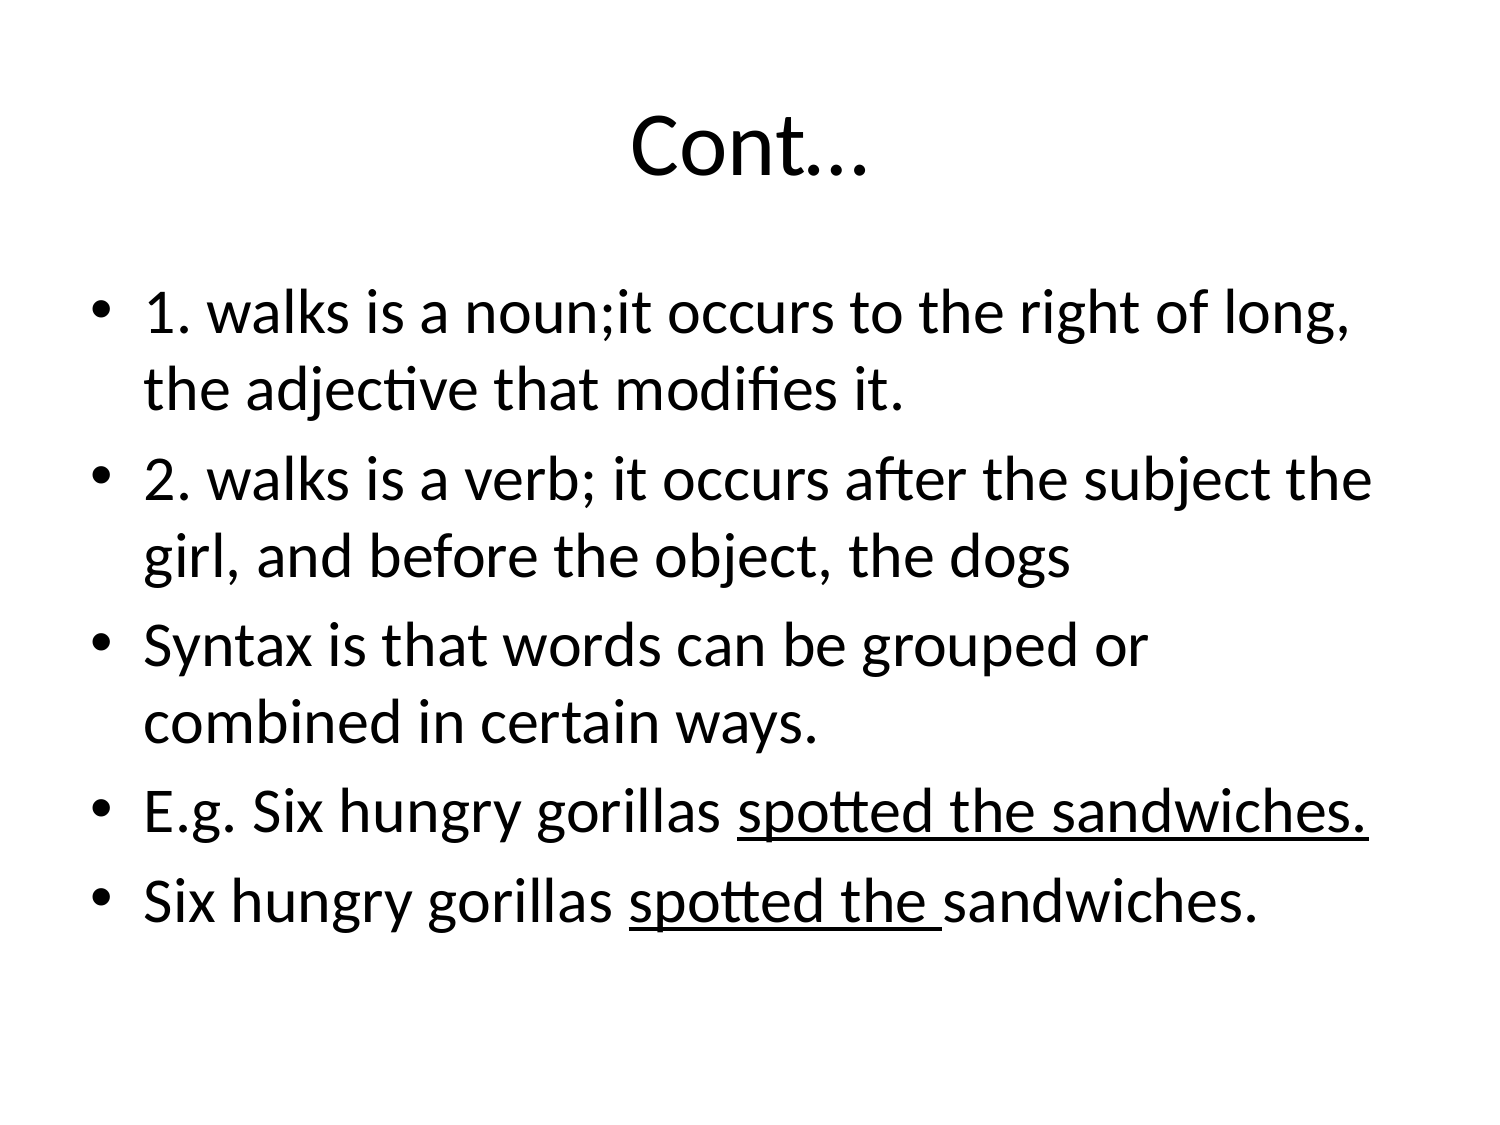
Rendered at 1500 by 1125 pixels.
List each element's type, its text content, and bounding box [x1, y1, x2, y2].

title Cont… [75, 45, 1425, 233]
list 1. walks is a noun;it occurs to the right of long, the adjective that modifies it. 2. walks is a verb; it occurs after the subject the girl, and before the object, the dogs Syntax is that words can be grouped or combined in certain ways. E.g. Six hungry gorillas spotted the sandwiches. Six hungry gorillas spotted the sandwiches. [75, 262, 1425, 1005]
